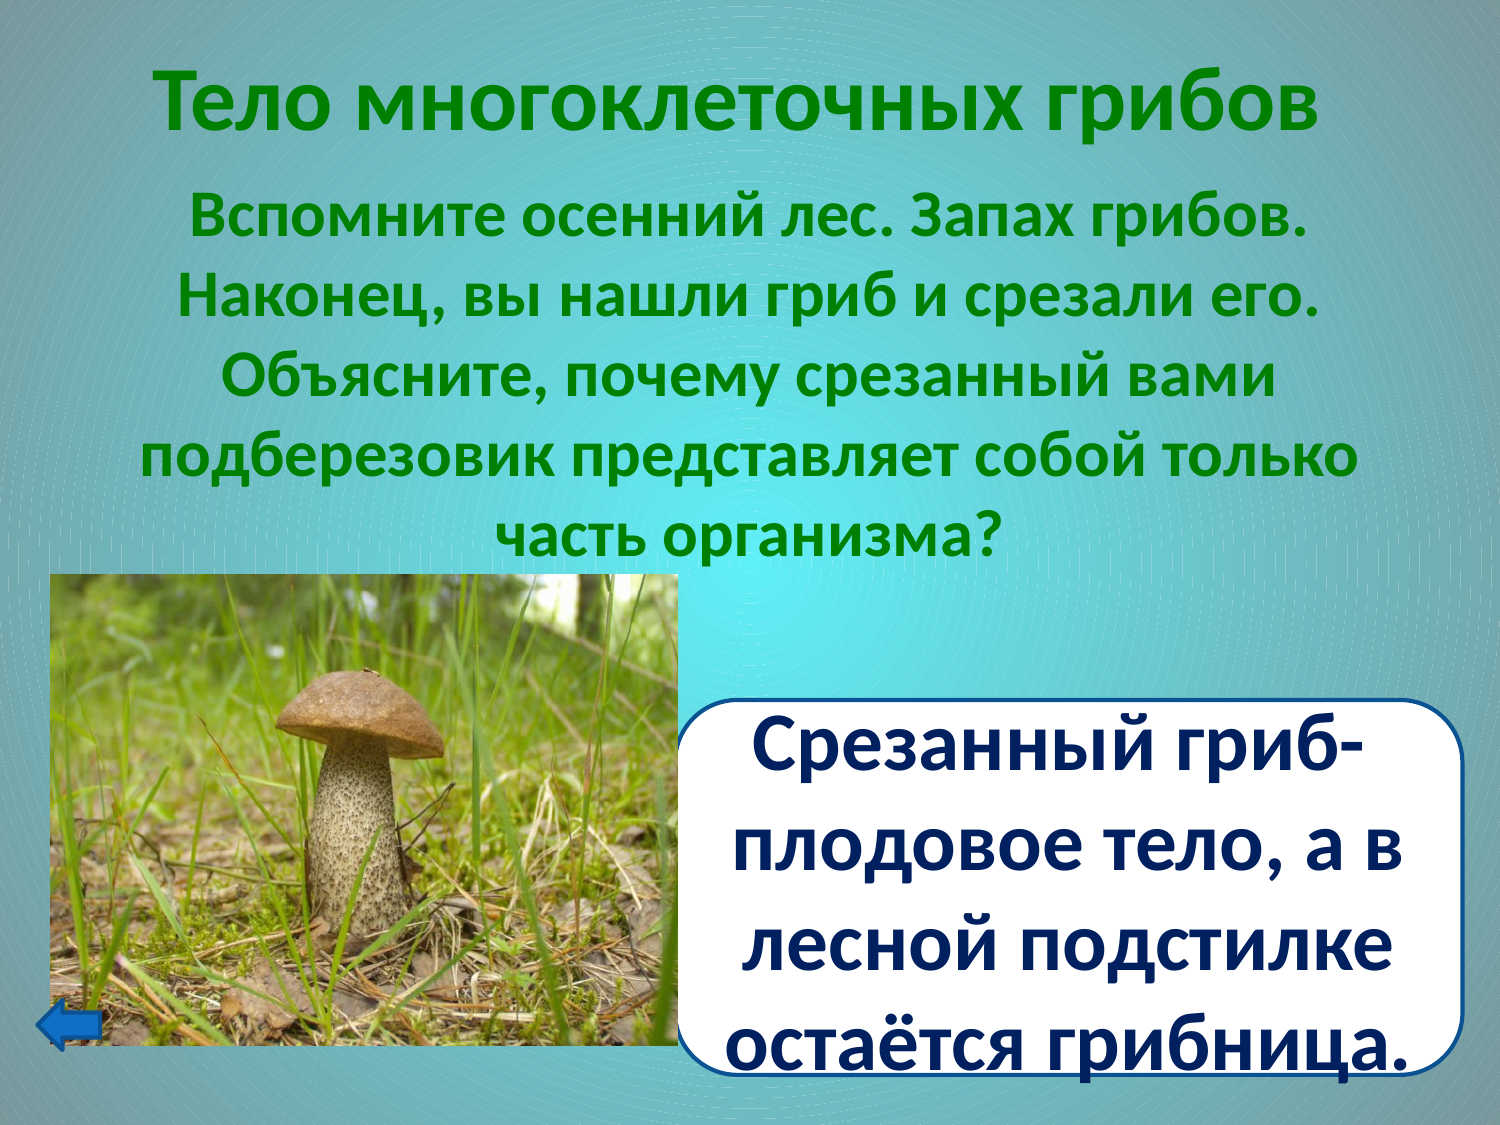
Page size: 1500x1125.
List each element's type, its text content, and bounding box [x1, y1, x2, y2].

text_box [35, 1015, 44, 1035]
text_box Срезанный гриб- плодовое тело, а в лесной подстилке остаётся грибница. [682, 697, 1465, 1078]
list Вспомните осенний лес. Запах грибов. Наконец, вы нашли гриб и срезали его. Объясните, почему срезанный вами подберезовик представляет собой только часть организма? [75, 162, 1425, 727]
title Тело многоклеточных грибов [62, 0, 1413, 188]
picture [49, 574, 678, 1046]
